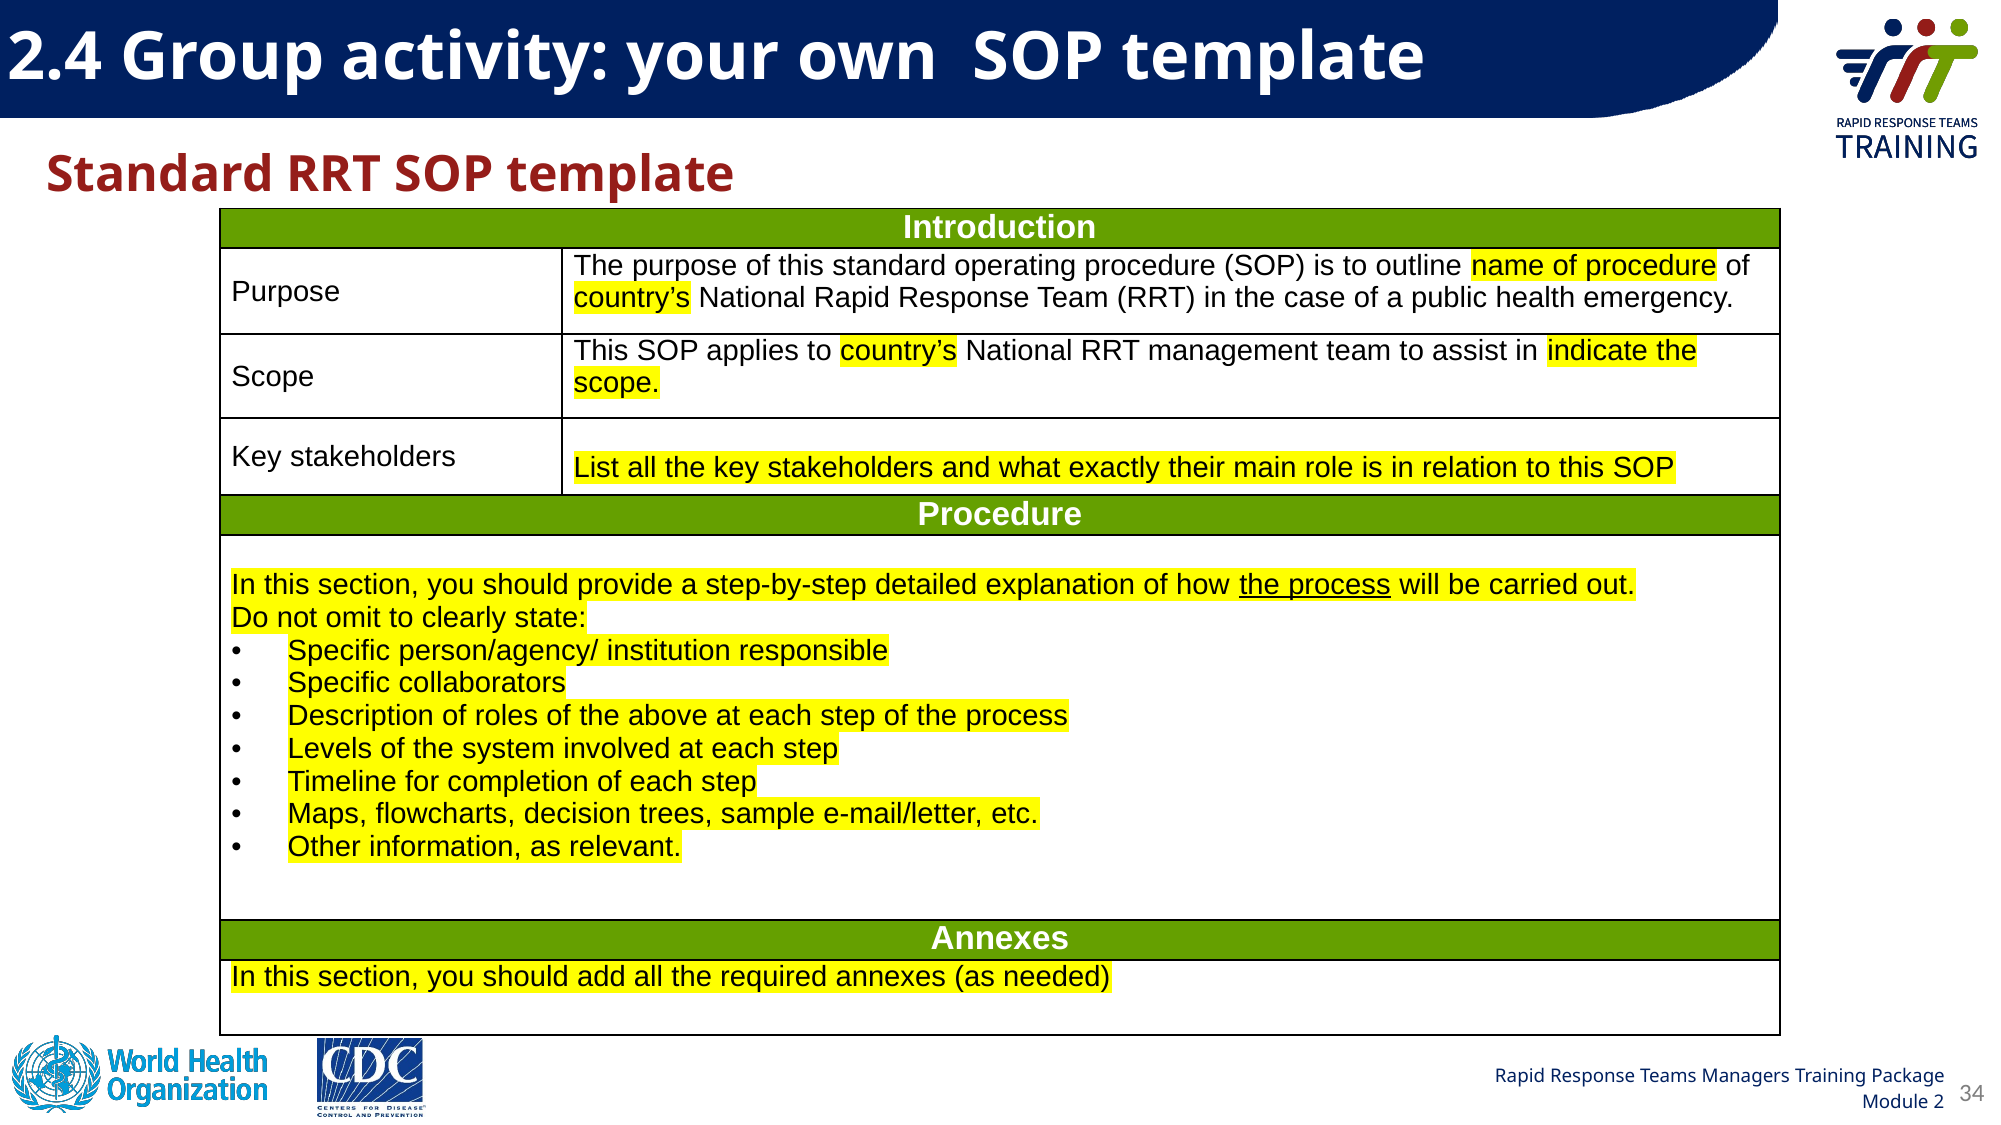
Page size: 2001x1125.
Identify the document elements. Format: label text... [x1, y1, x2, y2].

table_cell Scope [221, 335, 561, 417]
table_cell Key stakeholders [221, 419, 561, 494]
slide_number 34 [1908, 1068, 2000, 1125]
picture [1835, 19, 1978, 167]
picture [40, 1062, 47, 1070]
title Standard RRT SOP template [38, 122, 809, 230]
text_box 2.4 Group activity: your own SOP template [0, 5, 1705, 101]
table_cell In this section, you should add all the required annexes (as needed) [221, 961, 1779, 1034]
table_cell The purpose of this standard operating procedure (SOP) is to outline name of procedure of country’s National Rapid Response Team (RRT) in the case of a public health emergency. [563, 249, 1779, 333]
picture [30, 1083, 37, 1091]
picture [50, 1108, 62, 1113]
picture [36, 1088, 78, 1105]
picture [59, 1035, 267, 1113]
picture [317, 1038, 426, 1117]
table_cell This SOP applies to country’s National RRT management team to assist in indicate the scope. [563, 335, 1779, 417]
table_cell Annexes [221, 921, 1779, 959]
picture [34, 1054, 43, 1078]
table_cell List all the key stakeholders and what exactly their main role is in relation to this SOP [563, 419, 1779, 494]
picture [46, 1056, 54, 1062]
picture [22, 1062, 26, 1077]
table_cell Procedure [221, 496, 1779, 534]
picture [24, 1054, 36, 1087]
picture [12, 1083, 48, 1113]
table_header Introduction [221, 209, 1779, 247]
table_cell In this section, you should provide a step-by-step detailed explanation of how the process will be carried out. Do not omit to clearly state: Specific person/agency/ institution responsible Specific collaborators Description of roles of the above at each step of the process Levels of the system involved at each step Timeline for completion of each step Maps, flowcharts, decision trees, sample e-mail/letter, etc. Other information, as relevant. [221, 536, 1779, 919]
picture [0, 0, 1778, 118]
picture [12, 1035, 54, 1068]
picture [71, 1053, 90, 1091]
table_cell Purpose [221, 249, 561, 333]
